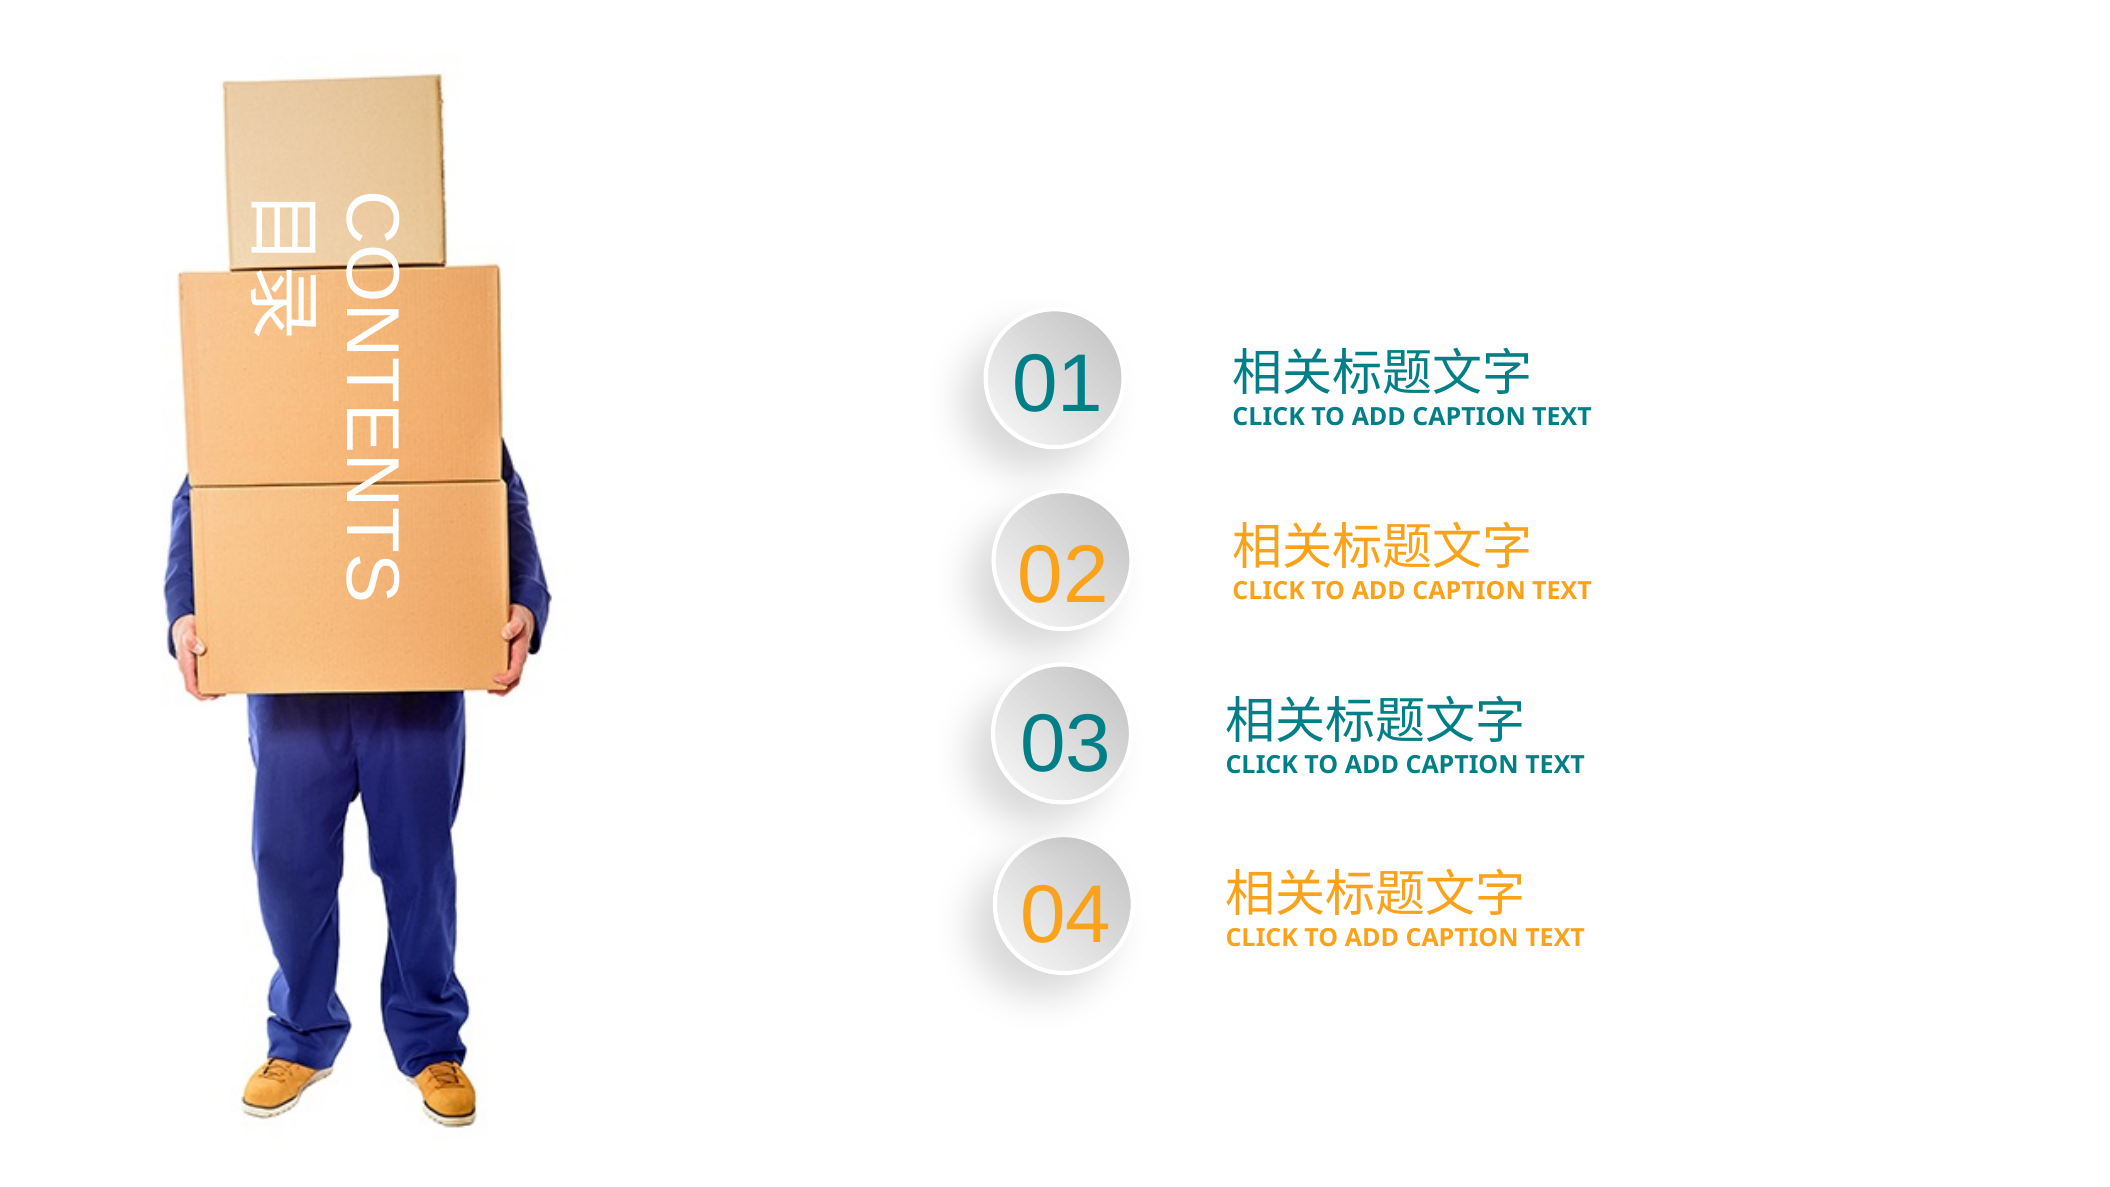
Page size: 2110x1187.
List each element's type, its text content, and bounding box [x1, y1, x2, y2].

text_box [994, 835, 1133, 974]
text_box [0, 0, 689, 1187]
text_box CONTENTS 目录 [240, 190, 422, 614]
text_box 相关标题文字 CLICK TO ADD CAPTION TEXT [1210, 680, 1601, 786]
text_box 相关标题文字 CLICK TO ADD CAPTION TEXT [1217, 507, 1608, 612]
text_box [993, 491, 1132, 630]
text_box 相关标题文字 CLICK TO ADD CAPTION TEXT [1210, 854, 1601, 960]
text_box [985, 309, 1124, 448]
text_box 相关标题文字 CLICK TO ADD CAPTION TEXT [1217, 333, 1608, 439]
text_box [992, 664, 1131, 803]
